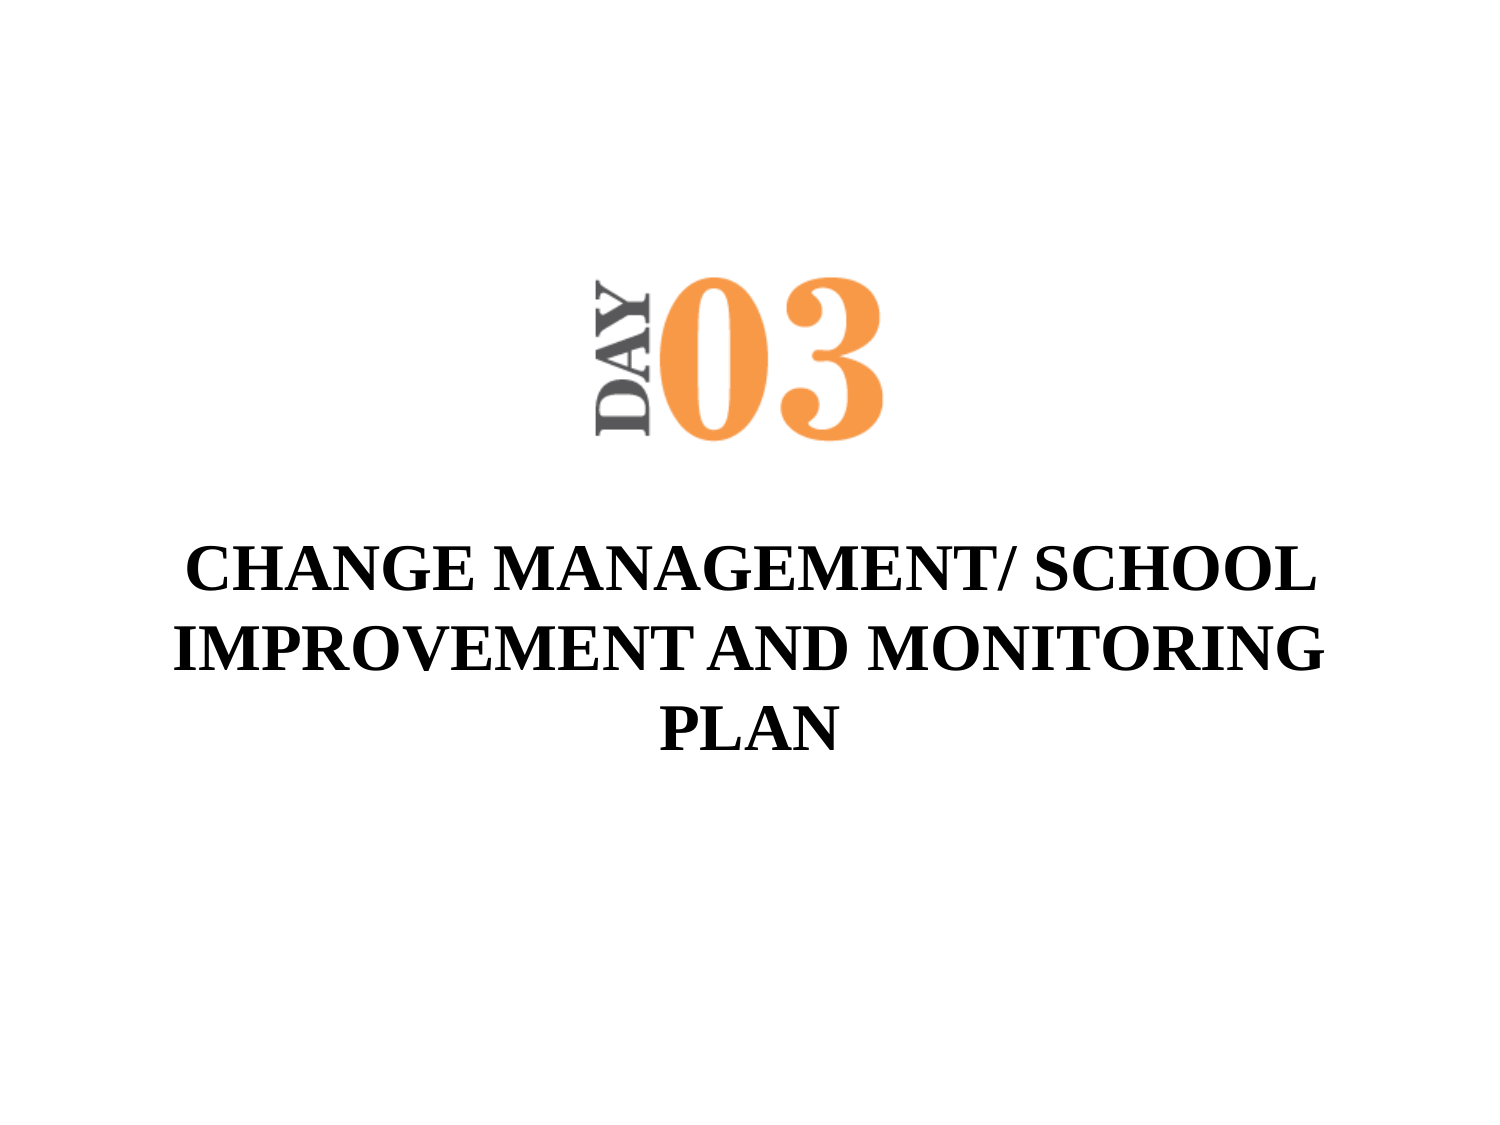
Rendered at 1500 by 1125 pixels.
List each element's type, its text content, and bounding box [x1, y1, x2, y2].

picture [549, 237, 1001, 491]
title CHANGE MANAGEMENT/ SCHOOL IMPROVEMENT AND MONITORING PLAN [112, 487, 1388, 800]
